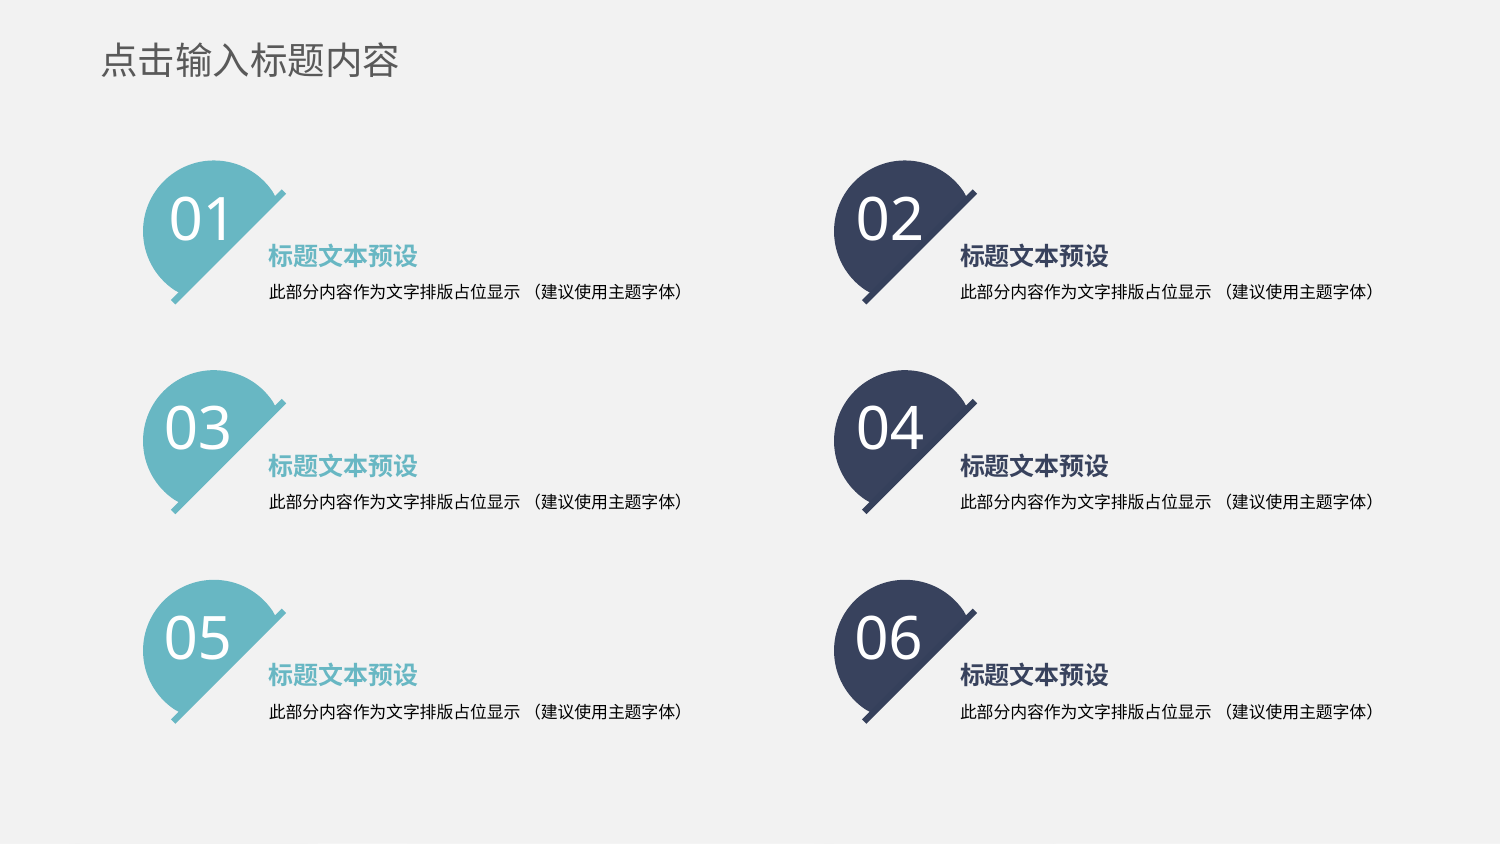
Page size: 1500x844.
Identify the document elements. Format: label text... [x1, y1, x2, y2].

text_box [142, 369, 698, 521]
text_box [142, 579, 698, 730]
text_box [833, 369, 1389, 521]
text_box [142, 160, 698, 311]
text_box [833, 160, 1389, 311]
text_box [833, 579, 1389, 730]
text_box 点击输入标题内容 [100, 28, 450, 91]
